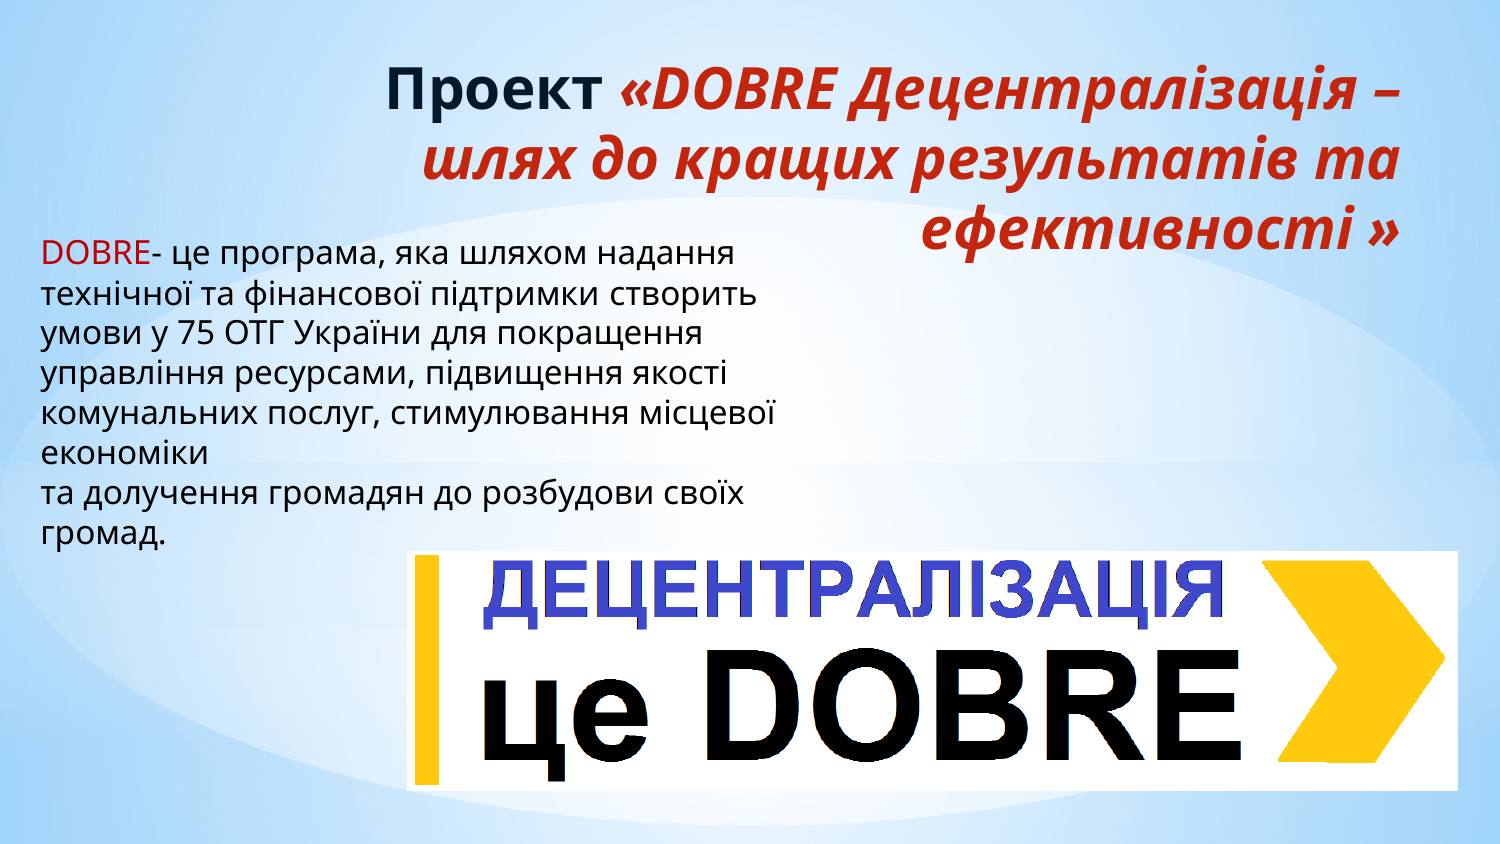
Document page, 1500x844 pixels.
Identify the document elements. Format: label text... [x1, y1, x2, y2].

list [407, 551, 1458, 791]
text_box DOBRE- це програма, яка шляхом надання технічної та фінансової підтримки створить умови у 75 ОТГ України для покращення управління ресурсами, підвищення якості комунальних послуг, стимулювання місцевої економіки та долучення громадян до розбудови своїх громад. [25, 224, 829, 559]
title Проект «DOBRE Децентралізація – шлях до кращих результатів та ефективності » [348, 43, 1417, 329]
